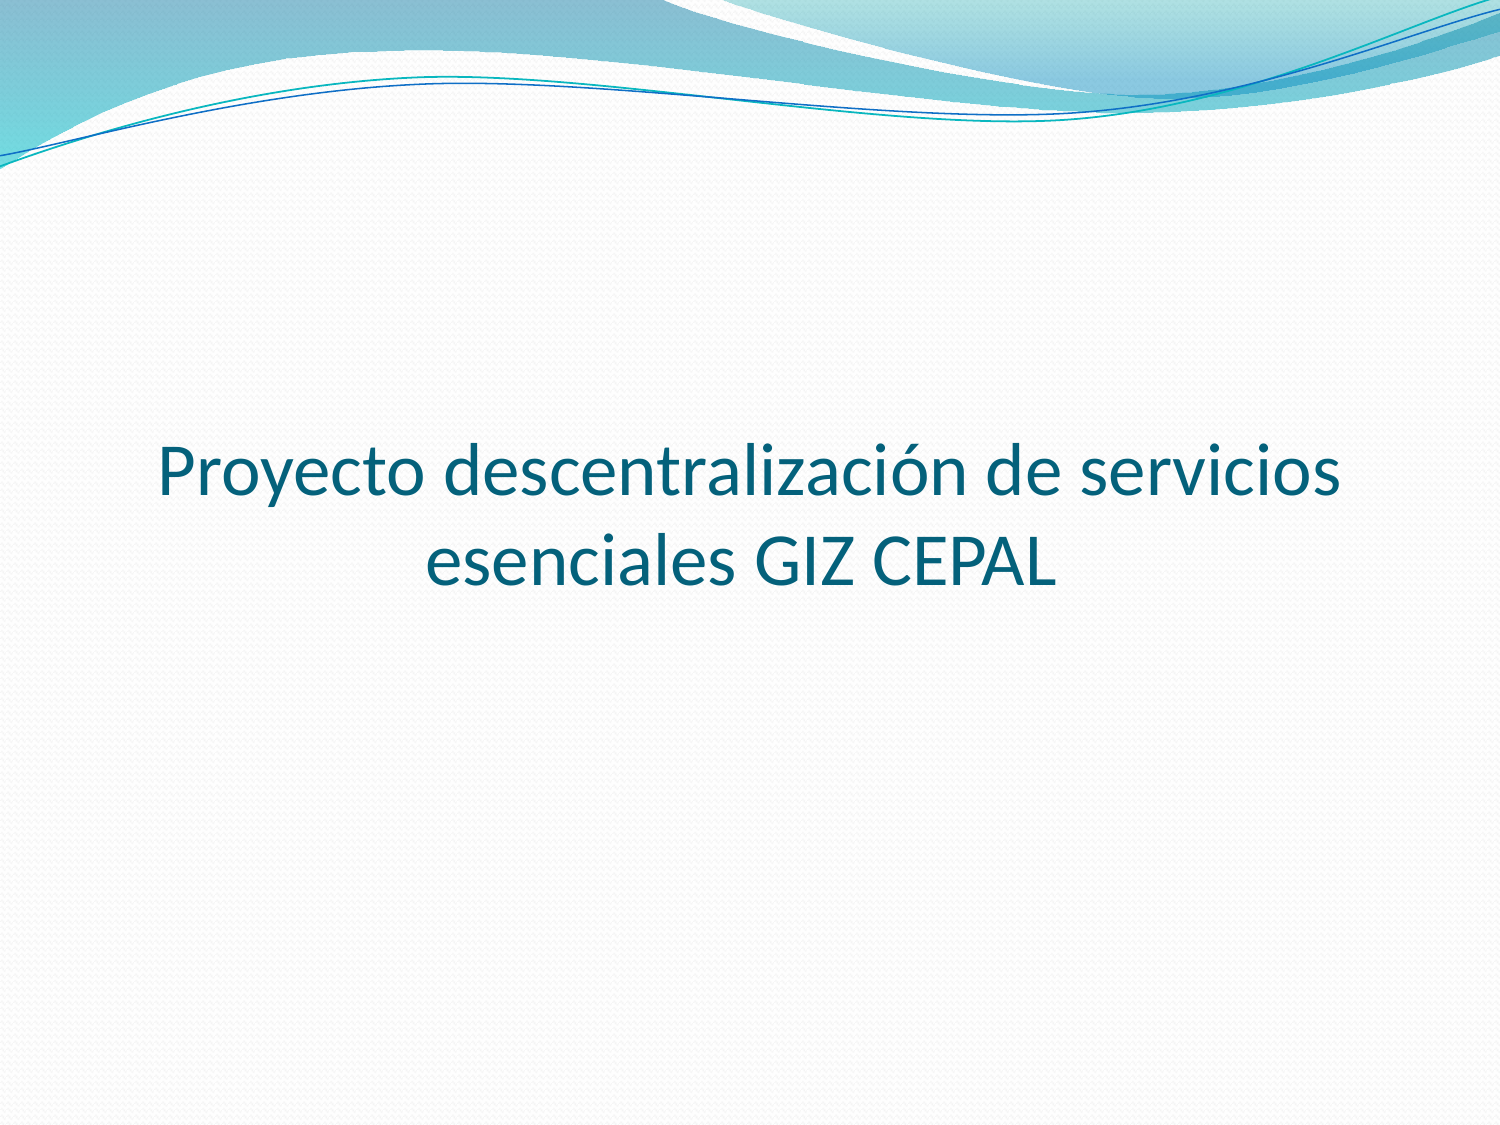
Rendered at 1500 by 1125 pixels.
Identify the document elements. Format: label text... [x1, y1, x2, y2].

title Proyecto descentralización de servicios esenciales GIZ CEPAL [75, 412, 1425, 600]
